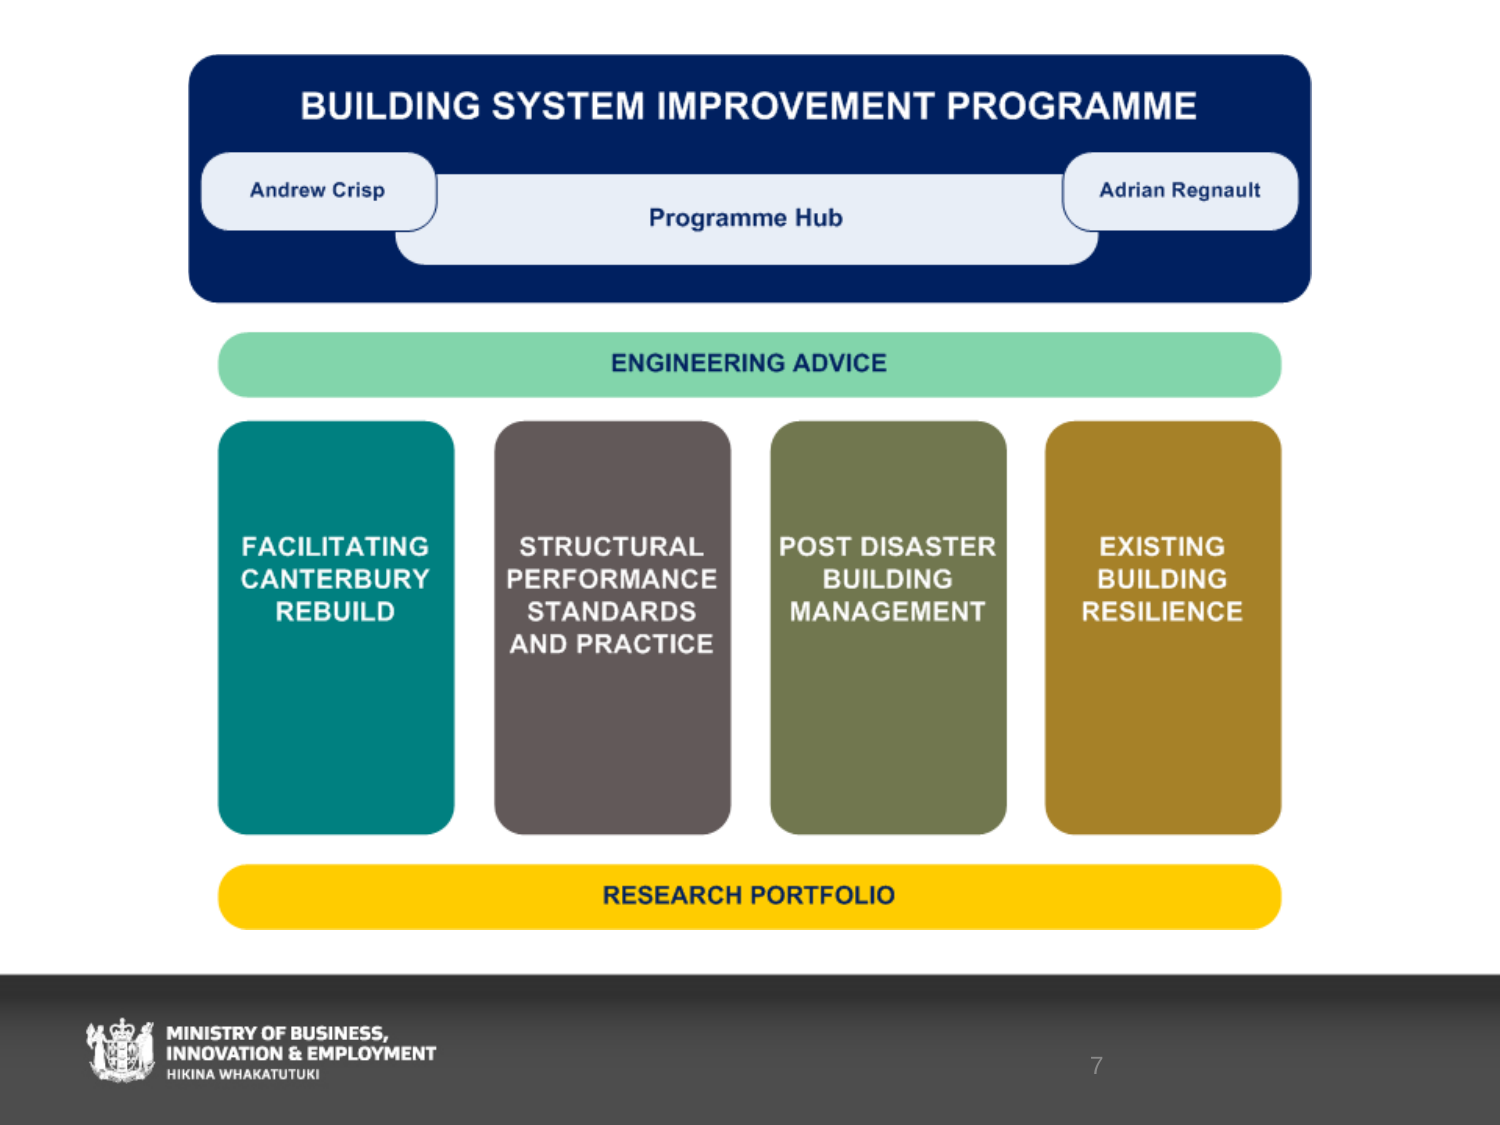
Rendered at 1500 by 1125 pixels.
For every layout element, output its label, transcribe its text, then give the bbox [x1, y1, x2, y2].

slide_number 7 [1074, 1042, 1425, 1103]
picture [0, 0, 1500, 1125]
